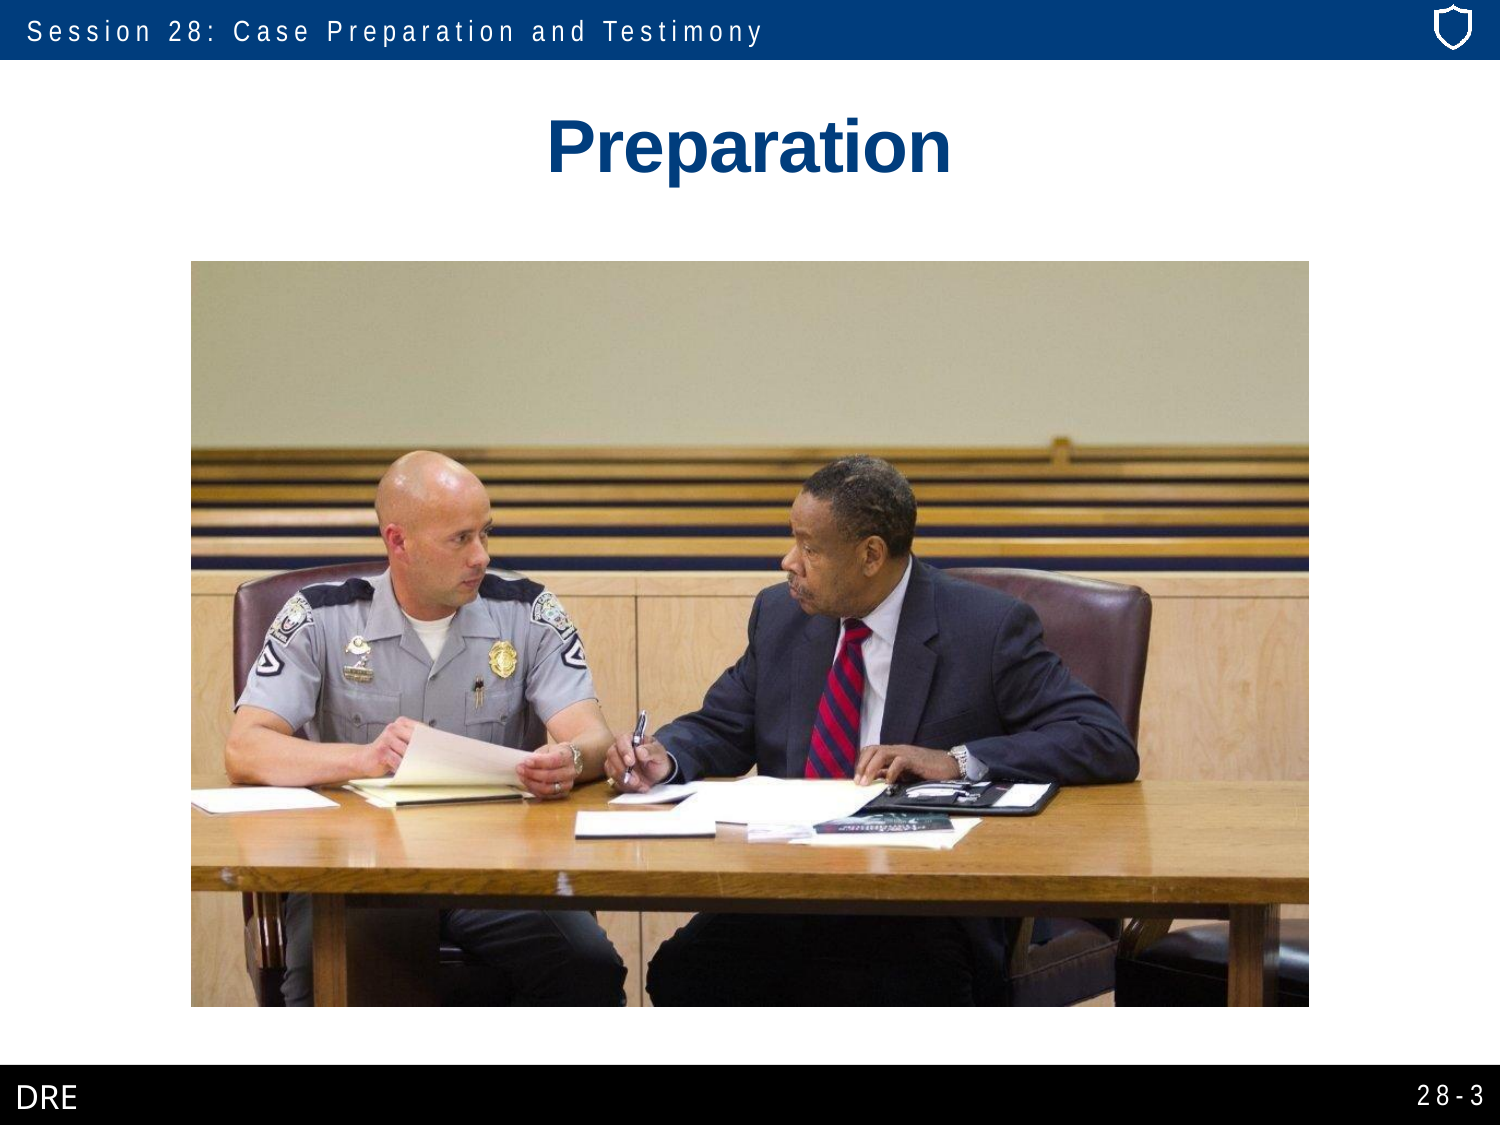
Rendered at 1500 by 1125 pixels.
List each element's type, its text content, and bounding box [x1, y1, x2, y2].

slide_number 28-3 [1218, 1063, 1499, 1124]
title Preparation [75, 75, 1425, 225]
picture [1434, 4, 1472, 50]
picture [191, 260, 1309, 1007]
